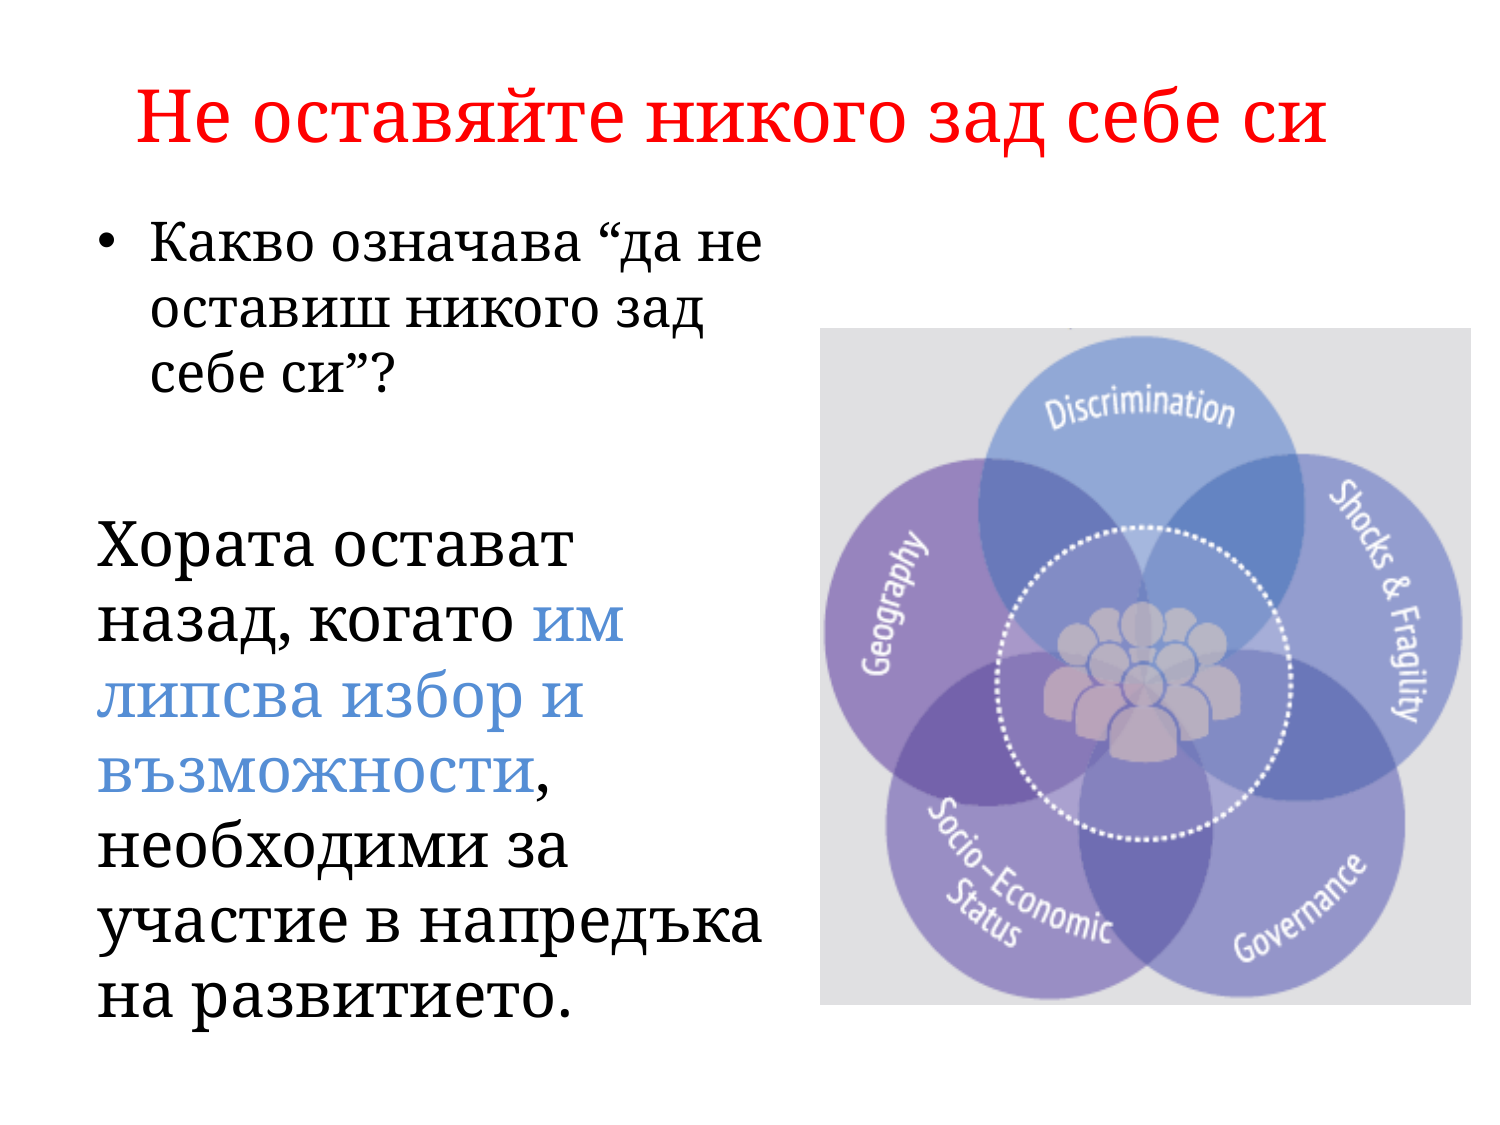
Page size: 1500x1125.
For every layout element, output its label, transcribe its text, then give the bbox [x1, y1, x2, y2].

list Какво означава “да не оставиш никого зад себе си”? Хората остават назад, когато им липсва избор и възможности, необходими за участие в напредъка на развитието. [82, 199, 791, 1050]
title Не оставяйте никого зад себе си [105, 35, 1360, 192]
picture [820, 327, 1471, 1005]
